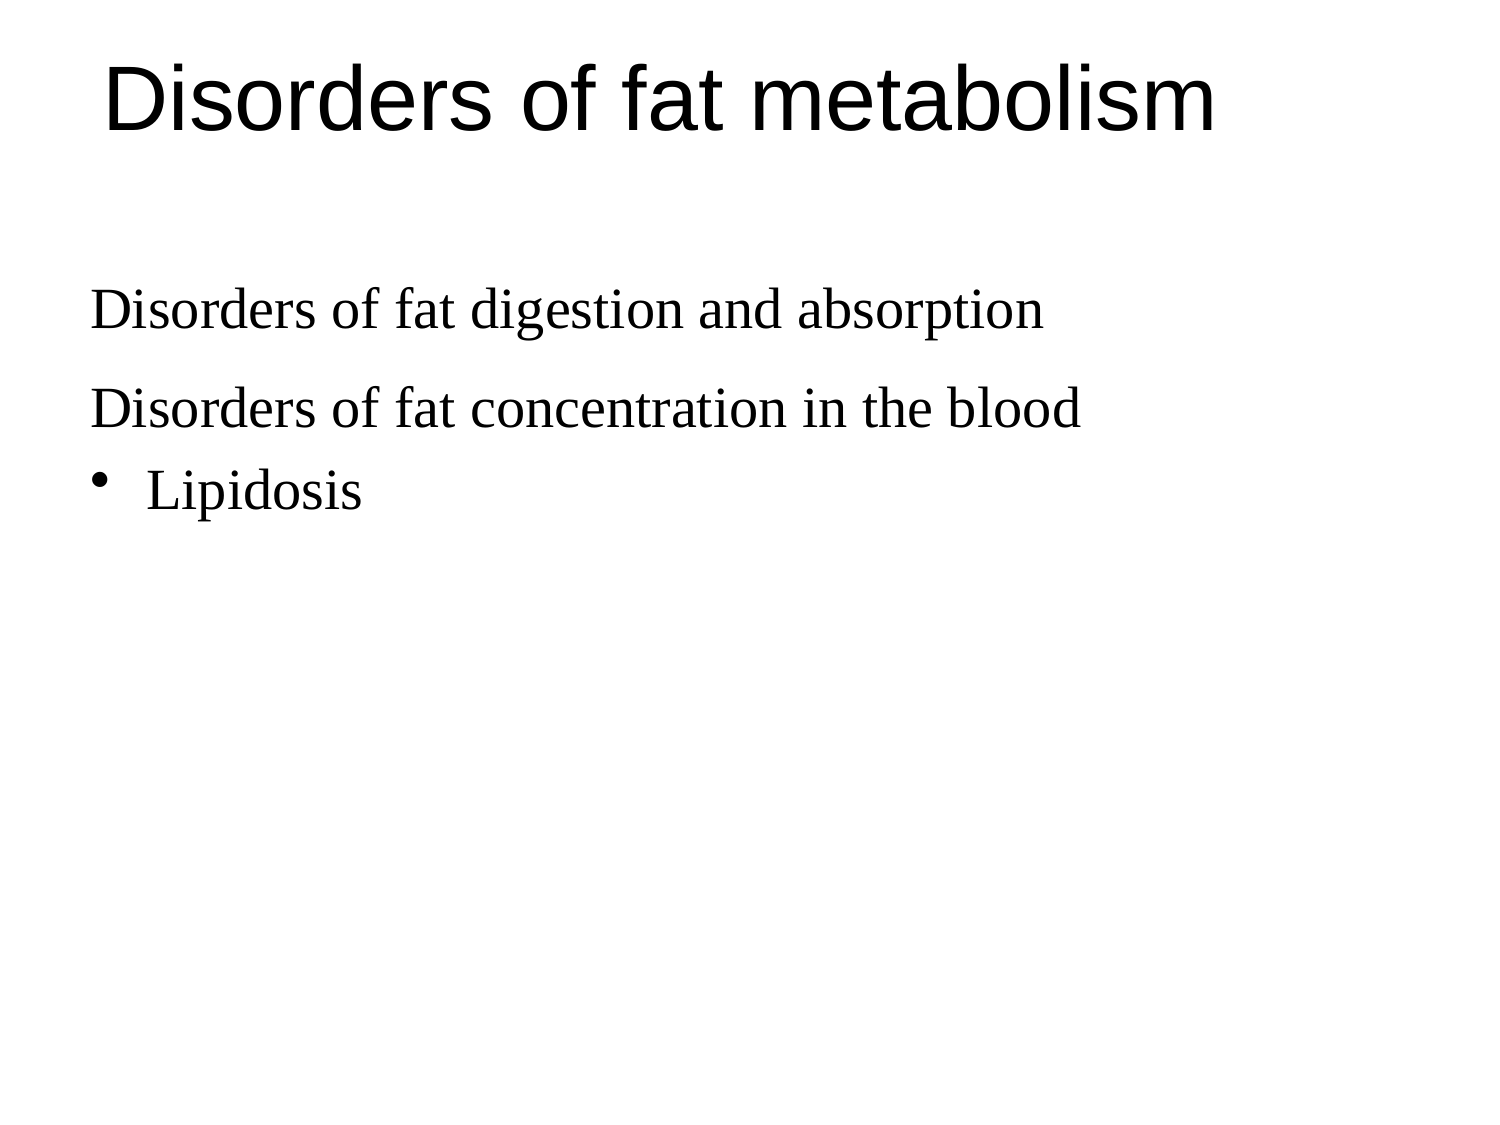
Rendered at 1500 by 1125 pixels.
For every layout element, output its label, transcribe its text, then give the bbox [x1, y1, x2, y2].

list Disorders of fat digestion and absorption Disorders of fat concentration in the blood Lipidosis [74, 262, 1426, 1006]
title Disorders of fat metabolism [87, 0, 1438, 188]
